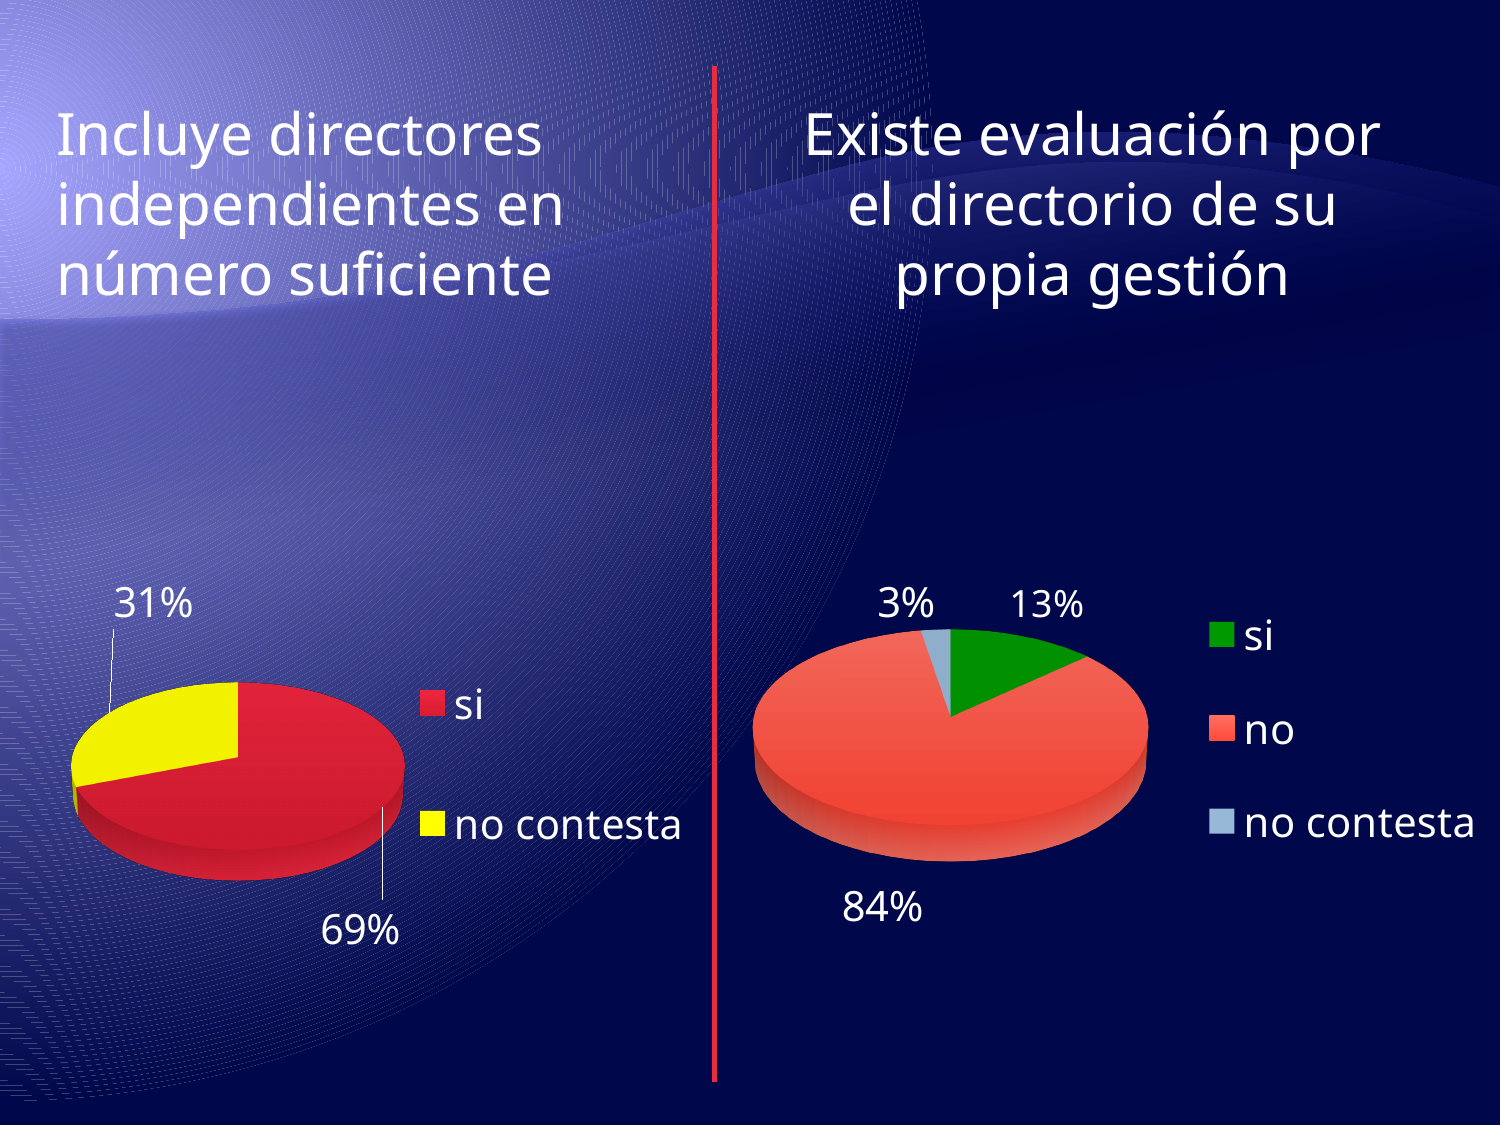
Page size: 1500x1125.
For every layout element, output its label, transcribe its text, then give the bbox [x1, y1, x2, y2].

text_box Incluye directores independientes en número suficiente [41, 90, 609, 315]
text_box Existe evaluación por el directorio de su propia gestión [773, 90, 1412, 315]
chart [29, 467, 703, 1059]
chart [714, 455, 1500, 1000]
